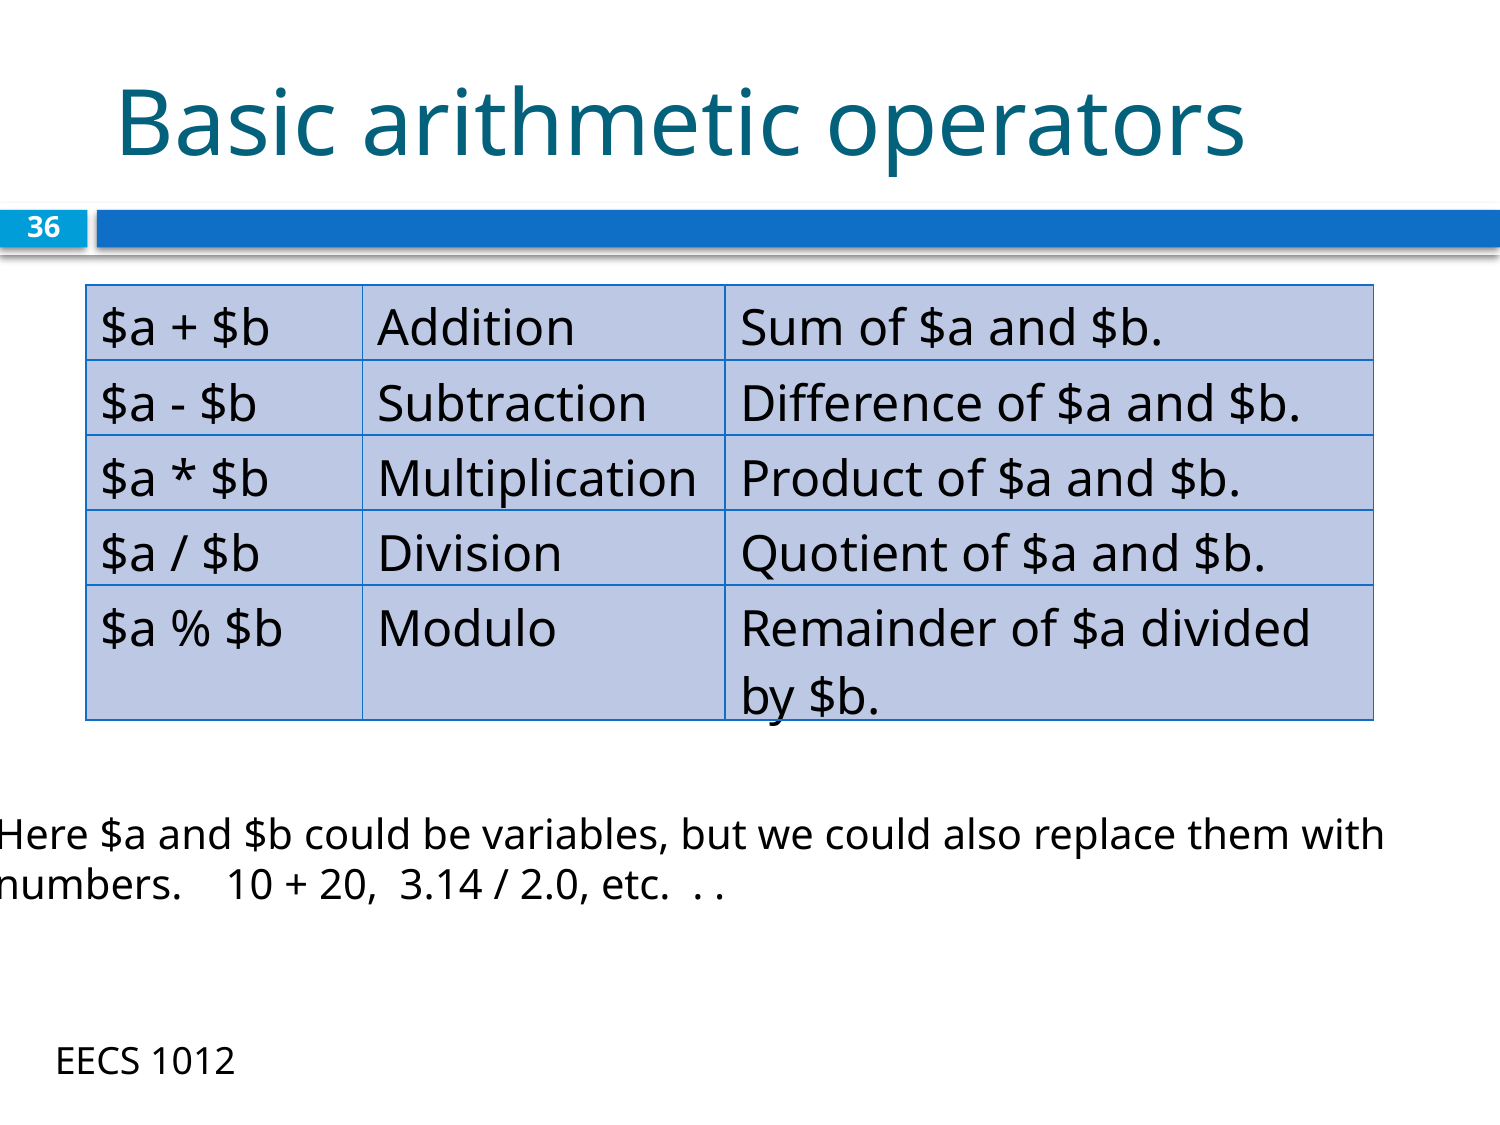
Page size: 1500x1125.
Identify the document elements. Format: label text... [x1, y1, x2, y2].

table_header Sum of $a and $b. [726, 286, 1373, 359]
text_box EECS 1012 [39, 1029, 273, 1089]
table_header $a + $b [87, 286, 362, 359]
table_cell $a - $b [87, 361, 362, 434]
table_cell Subtraction [363, 361, 724, 434]
text_box Here $a and $b could be variables, but we could also replace them with numbers. 10 + 20, 3.14 / 2.0, etc. . . [0, 800, 1401, 915]
footer CS [99, 1025, 990, 1085]
table_header Addition [363, 286, 724, 359]
table_cell Division [363, 511, 724, 584]
table_cell Multiplication [363, 436, 724, 509]
table_cell Difference of $a and $b. [726, 361, 1373, 434]
slide_number 36 [0, 208, 88, 249]
table_cell Quotient of $a and $b. [726, 511, 1373, 584]
title Basic arithmetic operators [99, 37, 1438, 201]
table_cell Product of $a and $b. [726, 436, 1373, 509]
table_cell $a / $b [87, 511, 362, 584]
table_cell $a % $b [87, 586, 362, 719]
table_cell Modulo [363, 586, 724, 719]
table_cell Remainder of $a divided by $b. [726, 586, 1373, 719]
table_cell $a * $b [87, 436, 362, 509]
